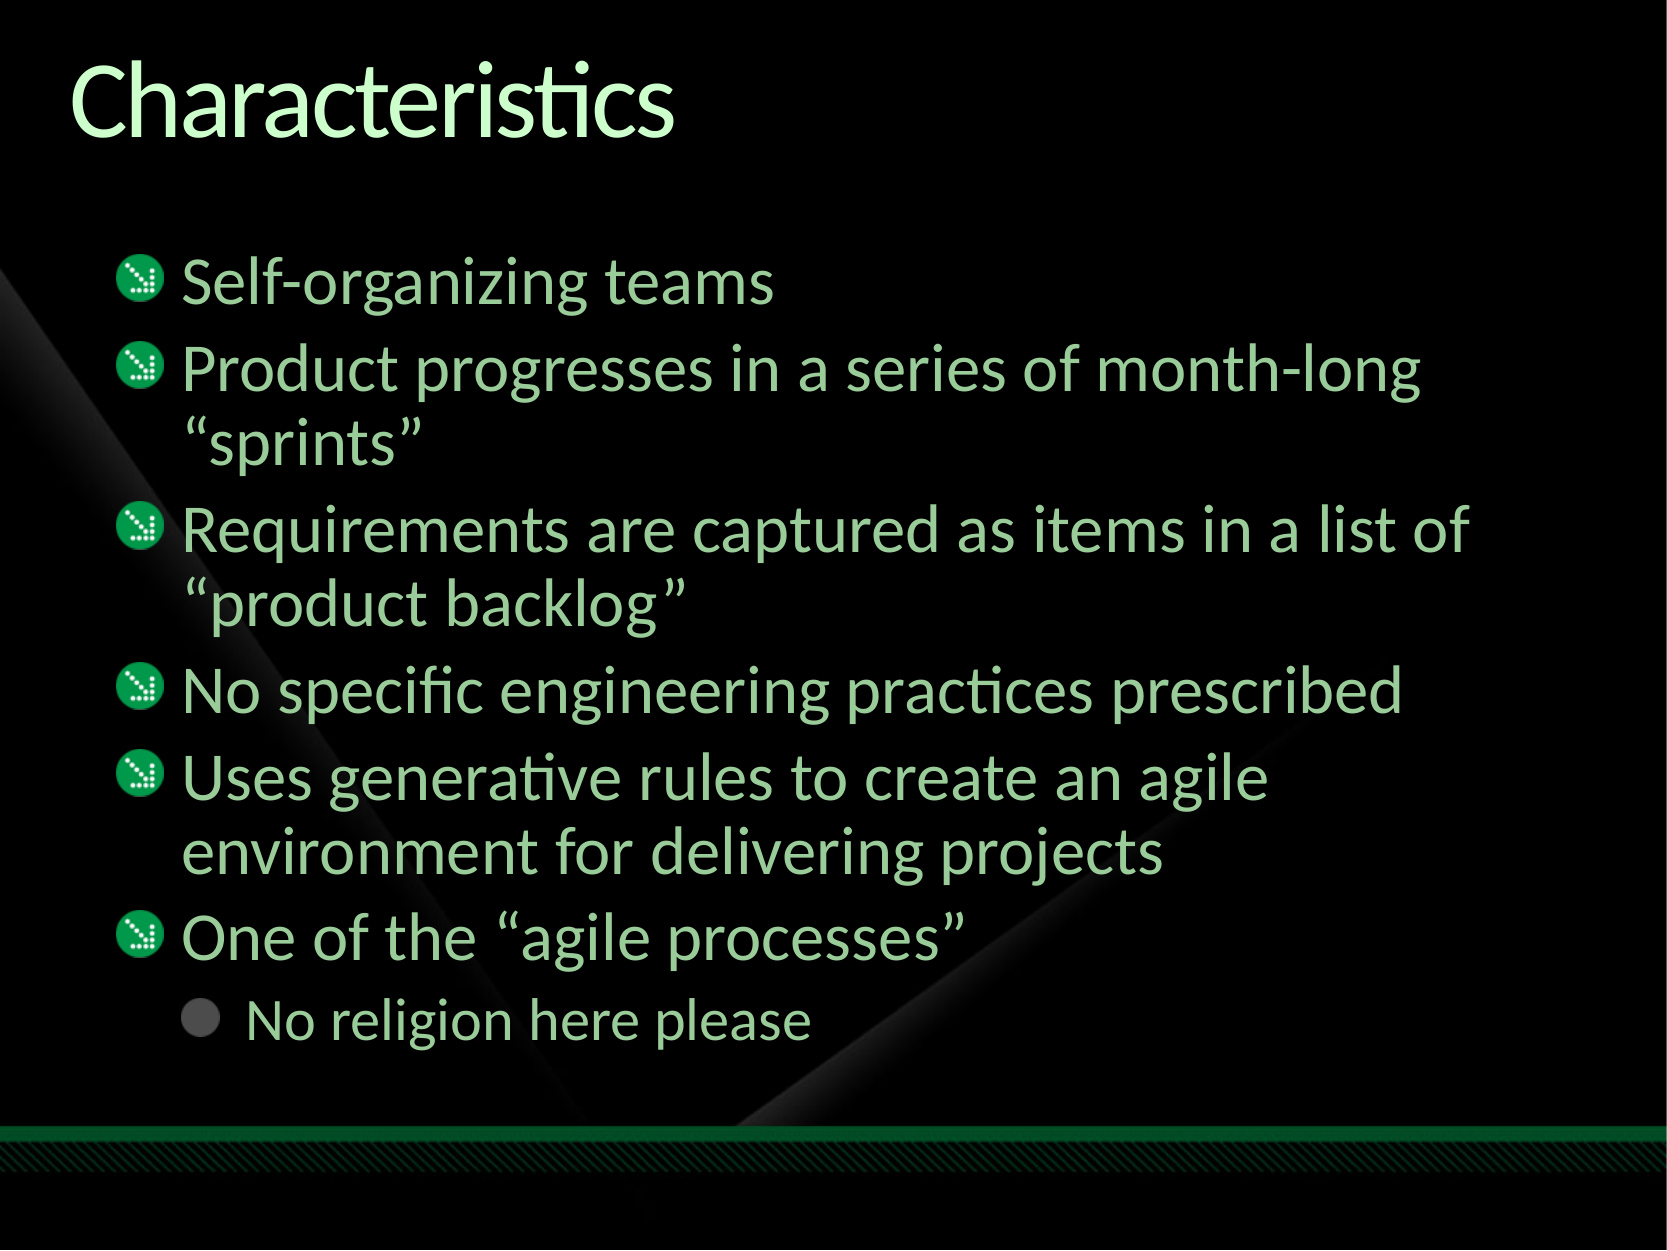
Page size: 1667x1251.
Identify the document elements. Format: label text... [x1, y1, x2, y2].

picture [116, 749, 164, 798]
title Characteristics [69, 41, 1598, 164]
picture [0, 0, 1667, 1250]
picture [116, 662, 164, 711]
picture [116, 910, 164, 959]
picture [116, 341, 164, 390]
picture [116, 254, 164, 303]
picture [116, 501, 164, 551]
list Self-organizing teams Product progresses in a series of month-long “sprints” Requirements are captured as items in a list of “product backlog” No specific engineering practices prescribed Uses generative rules to create an agile environment for delivering projects One of the “agile processes” No religion here please [67, 245, 1595, 1250]
picture [181, 998, 220, 1037]
